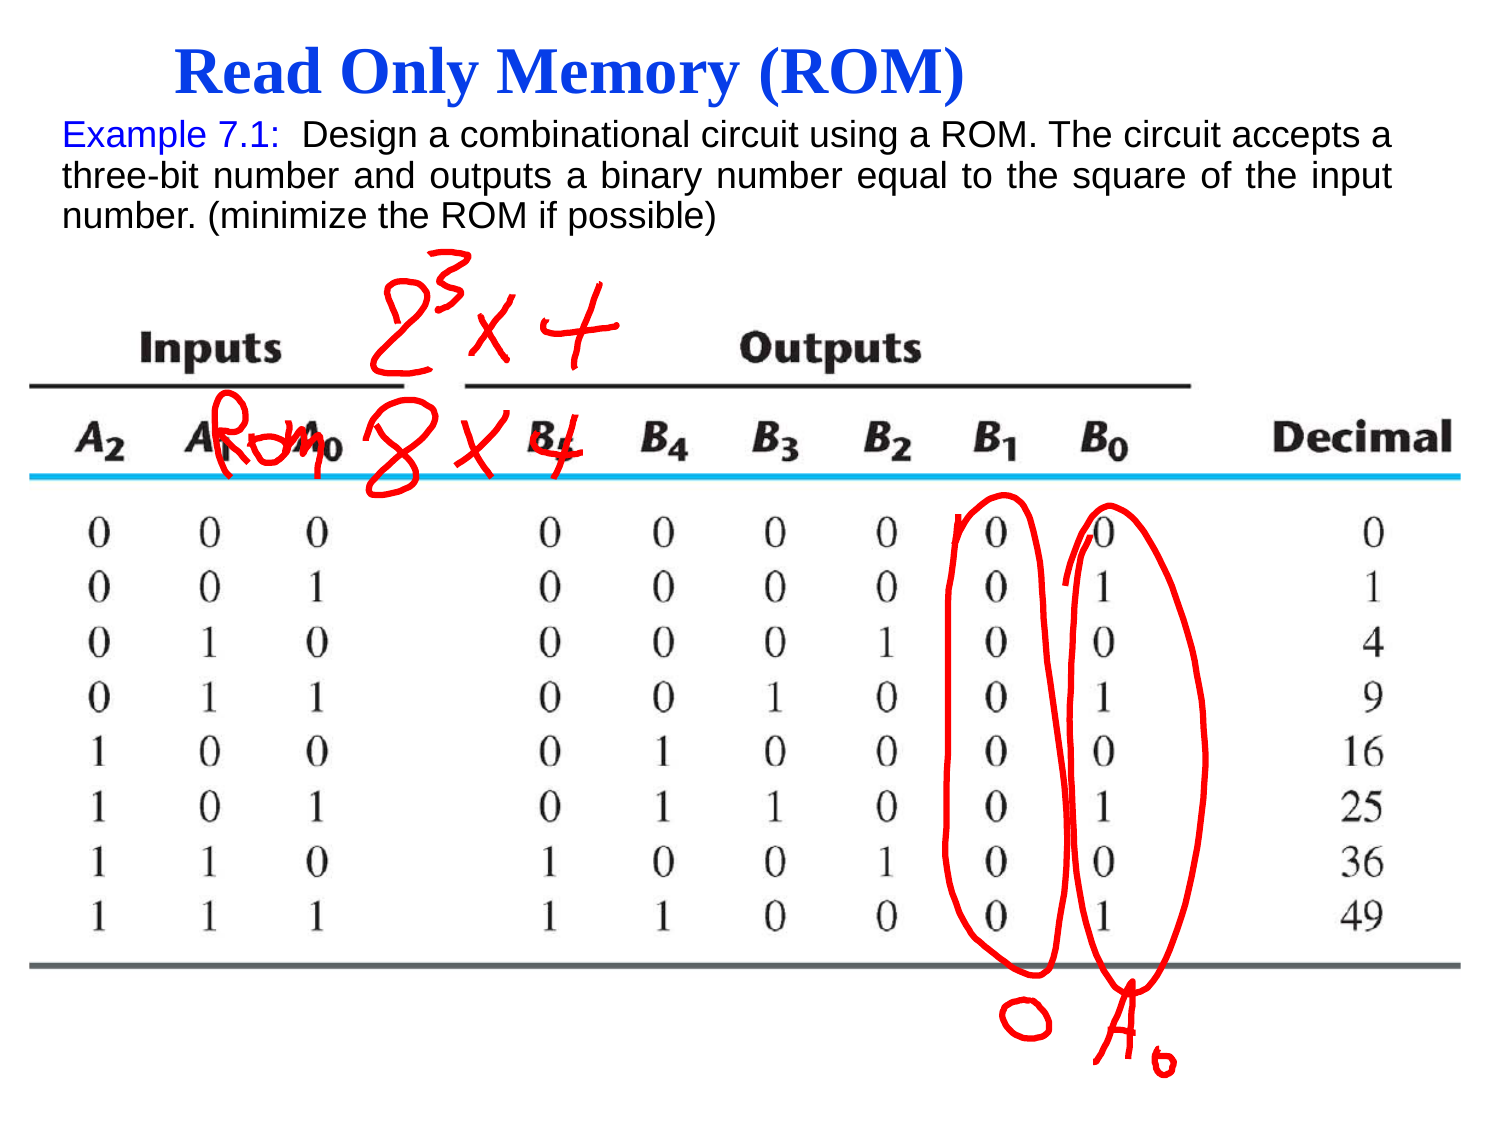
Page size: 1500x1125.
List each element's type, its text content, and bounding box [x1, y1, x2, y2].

text_box Example 7.1: Design a combinational circuit using a ROM. The circuit accepts a three-bit number and outputs a binary number equal to the square of the input number. (minimize the ROM if possible) [47, 107, 1408, 244]
picture [1206, 479, 1461, 980]
picture [1206, 314, 1461, 474]
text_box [214, 251, 1206, 1076]
text_box Read Only Memory (ROM) [159, 31, 1459, 109]
picture [29, 314, 214, 474]
picture [29, 479, 214, 980]
